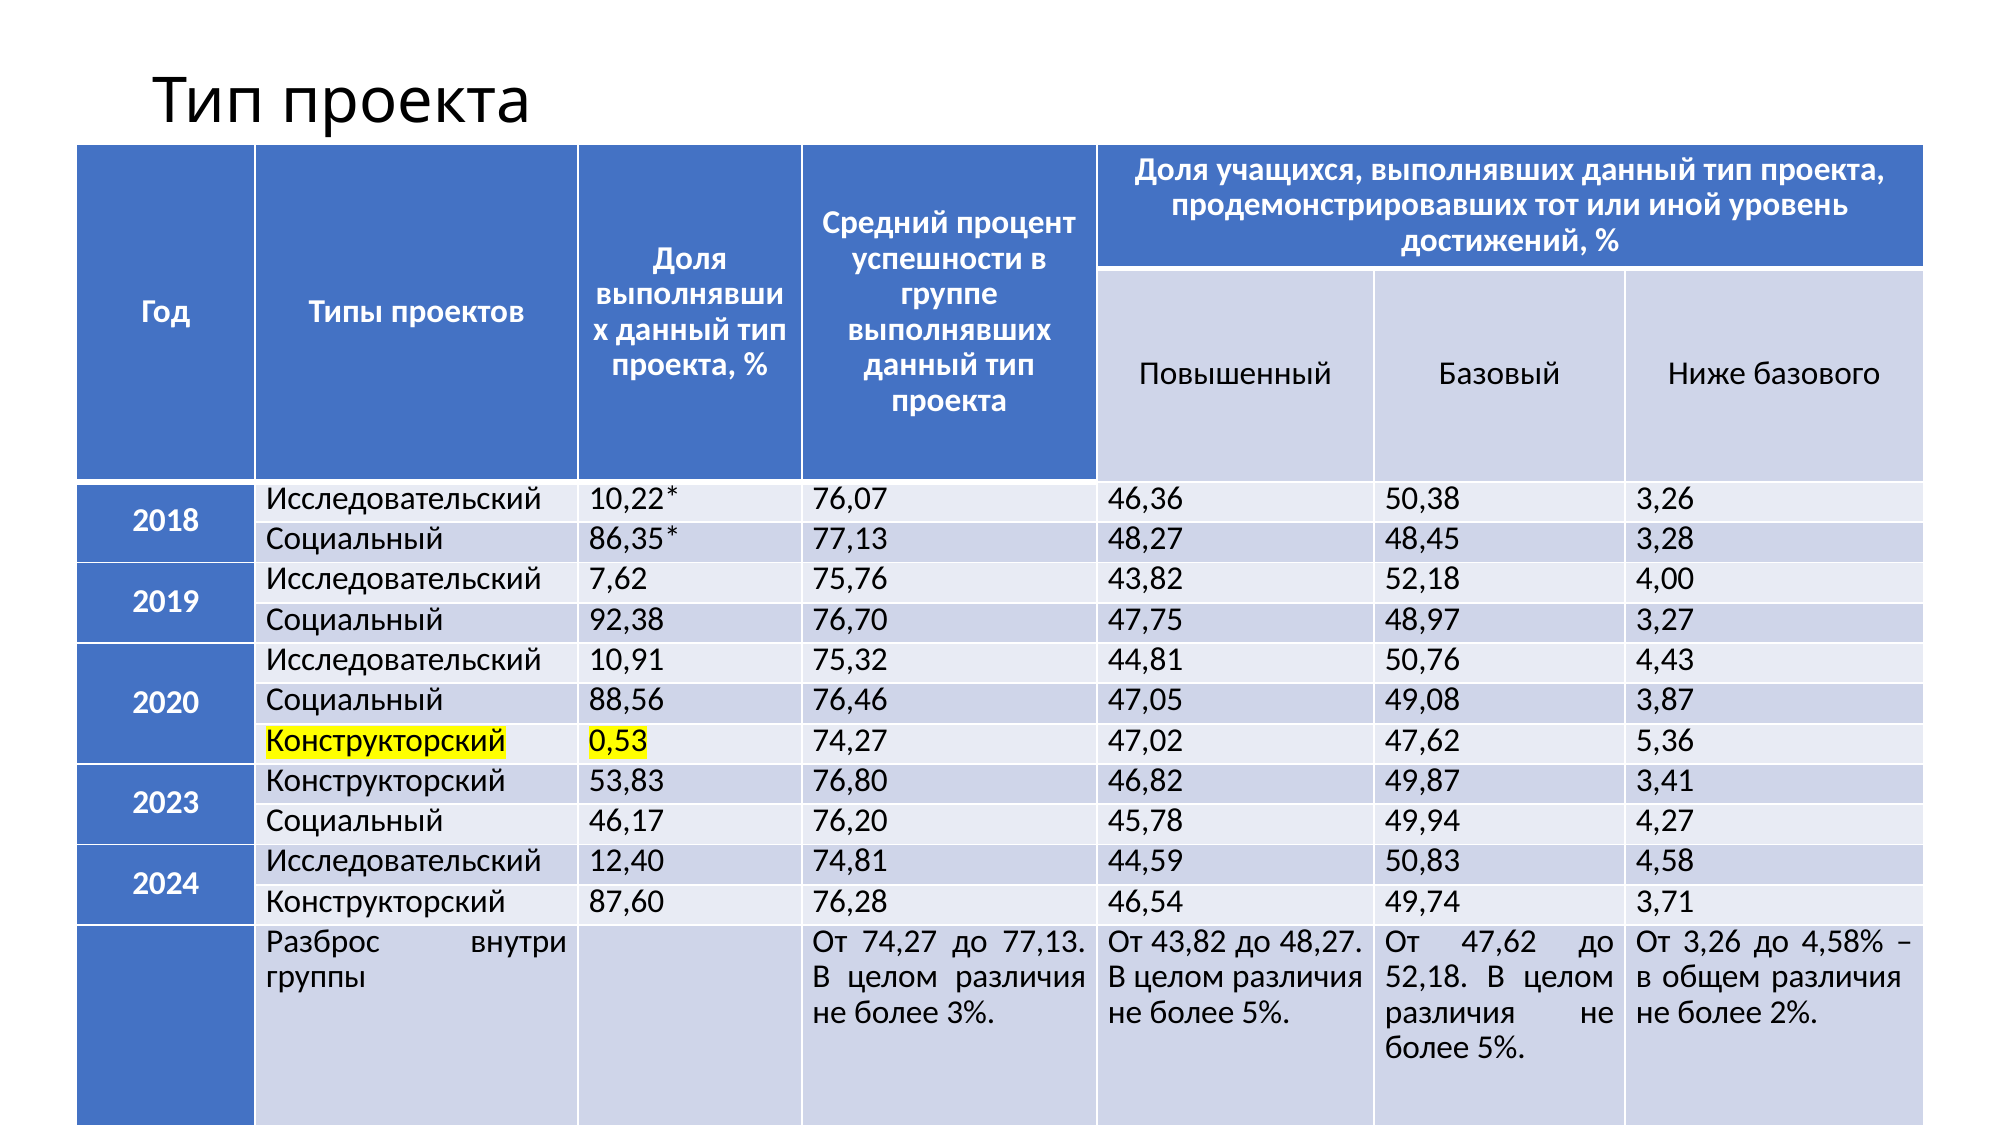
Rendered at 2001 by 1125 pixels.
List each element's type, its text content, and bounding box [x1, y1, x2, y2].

table_cell 2024 [77, 845, 254, 924]
table_header Доля учащихся, выполнявших данный тип проекта, продемонстрировавших тот или иной уровень достижений, % [1098, 145, 1923, 266]
table_cell 5,36 [1626, 725, 1923, 763]
table_header Год [77, 145, 254, 479]
table_cell 4,00 [1626, 563, 1923, 602]
table_cell 47,62 [1375, 725, 1624, 763]
table_cell 75,32 [803, 644, 1096, 682]
table_cell 87,60 [579, 886, 801, 924]
table_cell От 3,26 до 4,58% – в общем различия не более 2%. [1626, 926, 1923, 1125]
table_cell 12,40 [579, 845, 801, 884]
table_cell 49,74 [1375, 886, 1624, 924]
table_cell 4,43 [1626, 644, 1923, 682]
table_cell От 47,62 до 52,18. В целом различия не более 5%. [1375, 926, 1624, 1125]
table_cell Ниже базового [1626, 271, 1923, 481]
table_cell 0,53 [579, 725, 801, 763]
table_cell 45,78 [1098, 805, 1373, 844]
table_cell 3,71 [1626, 886, 1923, 924]
table_cell Повышенный [1098, 271, 1373, 481]
table_cell 2019 [77, 563, 254, 642]
table_cell 3,27 [1626, 604, 1923, 642]
table_cell 50,76 [1375, 644, 1624, 682]
table_cell 46,17 [579, 805, 801, 844]
table_cell Социальный [256, 805, 577, 844]
table_cell 46,82 [1098, 765, 1373, 803]
table_cell 43,82 [1098, 563, 1373, 602]
table_cell 49,87 [1375, 765, 1624, 803]
table_cell 92,38 [579, 604, 801, 642]
table_cell 76,46 [803, 684, 1096, 723]
table_cell 53,83 [579, 765, 801, 803]
table_cell 3,28 [1626, 523, 1923, 562]
table_cell 47,75 [1098, 604, 1373, 642]
table_cell 77,13 [803, 523, 1096, 562]
table_cell Базовый [1375, 271, 1624, 481]
table_cell Социальный [256, 604, 577, 642]
table_cell [77, 926, 254, 1125]
table_cell Конструкторский [256, 886, 577, 924]
table_cell 2023 [77, 765, 254, 844]
table_header Средний процент успешности в группе выполнявших данный тип проекта [803, 145, 1096, 479]
table_cell 10,91 [579, 644, 801, 682]
table_cell 2018 [77, 485, 254, 562]
table_cell 49,08 [1375, 684, 1624, 723]
table_cell 7,62 [579, 563, 801, 602]
table_cell Исследовательский [256, 563, 577, 602]
table_cell От 74,27 до 77,13. В целом различия не более 3%. [803, 926, 1096, 1125]
table_cell Исследовательский [256, 485, 577, 521]
table_cell 76,80 [803, 765, 1096, 803]
table_cell 10,22* [579, 485, 801, 521]
table_cell 50,38 [1375, 483, 1624, 521]
table_cell 2020 [77, 644, 254, 763]
table_cell 75,76 [803, 563, 1096, 602]
table_cell 44,81 [1098, 644, 1373, 682]
table_cell 3,26 [1626, 483, 1923, 521]
table_cell 47,05 [1098, 684, 1373, 723]
table_cell 76,20 [803, 805, 1096, 844]
table_cell 3,41 [1626, 765, 1923, 803]
table_cell [579, 926, 801, 1125]
table_cell 74,27 [803, 725, 1096, 763]
table_cell Конструкторский [256, 725, 577, 763]
table_cell 48,97 [1375, 604, 1624, 642]
table_cell 47,02 [1098, 725, 1373, 763]
table_cell Исследовательский [256, 845, 577, 884]
table_cell 46,36 [1098, 483, 1373, 521]
table_cell 88,56 [579, 684, 801, 723]
table_cell 48,45 [1375, 523, 1624, 562]
table_header Типы проектов [256, 145, 577, 479]
table_cell Социальный [256, 684, 577, 723]
table_cell 74,81 [803, 845, 1096, 884]
table_cell 76,28 [803, 886, 1096, 924]
table_cell Разброс внутри группы [256, 926, 577, 1125]
table_cell 48,27 [1098, 523, 1373, 562]
table_cell 4,27 [1626, 805, 1923, 844]
table_cell 86,35* [579, 523, 801, 562]
table_cell 44,59 [1098, 845, 1373, 884]
table_header Доля выполнявших данный тип проекта, % [579, 145, 801, 479]
table_cell 4,58 [1626, 845, 1923, 884]
table_cell От 43,82 до 48,27. В целом различия не более 5%. [1098, 926, 1373, 1125]
table_cell Социальный [256, 523, 577, 562]
table_cell 49,94 [1375, 805, 1624, 844]
table_cell 76,07 [803, 485, 1096, 521]
table_cell Исследовательский [256, 644, 577, 682]
table_cell 3,87 [1626, 684, 1923, 723]
table_cell 52,18 [1375, 563, 1624, 602]
title Тип проекта [137, 59, 1863, 143]
table_cell 46,54 [1098, 886, 1373, 924]
table_cell Конструкторский [256, 765, 577, 803]
table_cell 50,83 [1375, 845, 1624, 884]
table_cell 76,70 [803, 604, 1096, 642]
